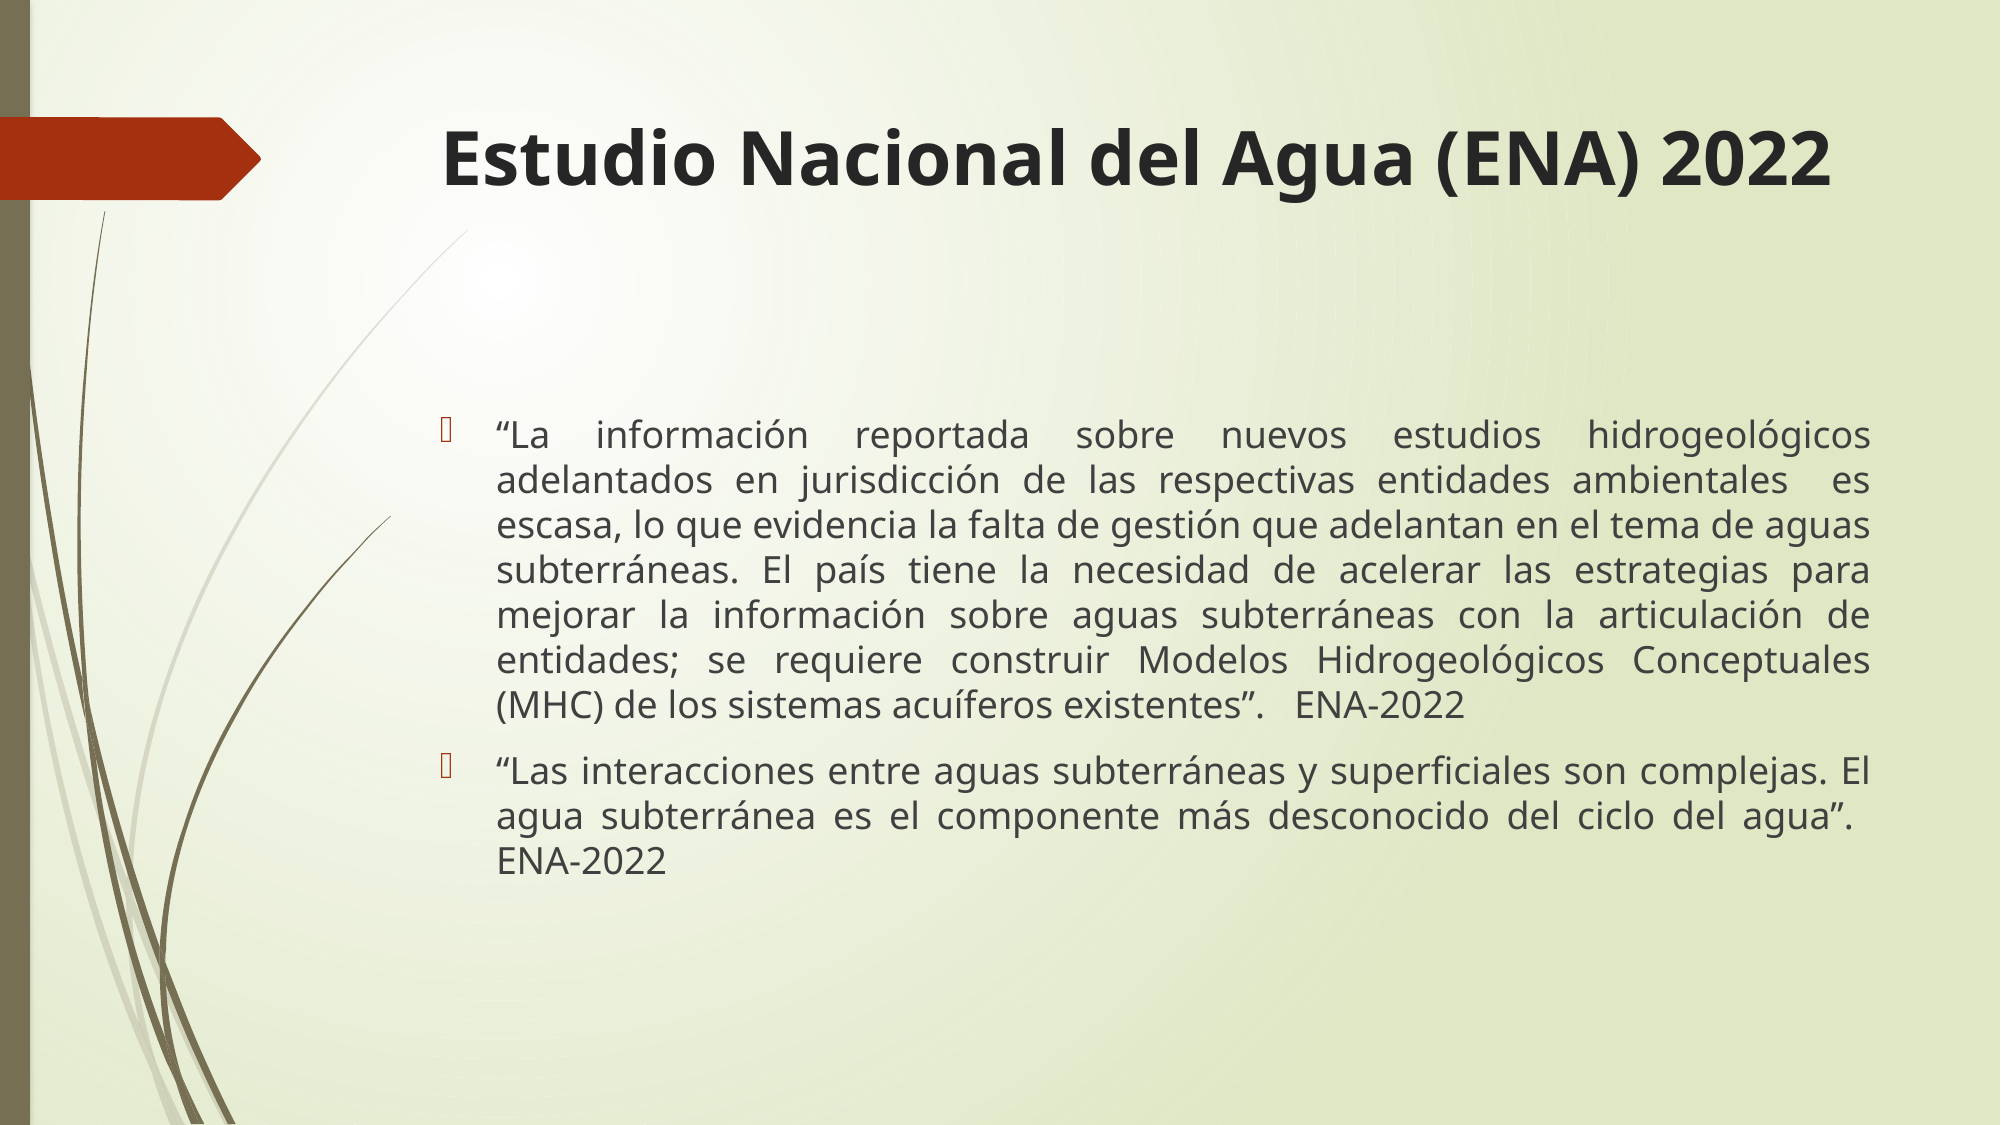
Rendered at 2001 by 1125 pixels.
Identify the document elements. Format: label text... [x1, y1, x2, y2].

title Estudio Nacional del Agua (ENA) 2022 [425, 102, 1888, 313]
list “La información reportada sobre nuevos estudios hidrogeológicos adelantados en jurisdicción de las respectivas entidades ambientales es escasa, lo que evidencia la falta de gestión que adelantan en el tema de aguas subterráneas. El país tiene la necesidad de acelerar las estrategias para mejorar la información sobre aguas subterráneas con la articulación de entidades; se requiere construir Modelos Hidrogeológicos Conceptuales (MHC) de los sistemas acuíferos existentes”. ENA-2022 “Las interacciones entre aguas subterráneas y superficiales son complejas. El agua subterránea es el componente más desconocido del ciclo del agua”. ENA-2022 [424, 403, 1888, 970]
